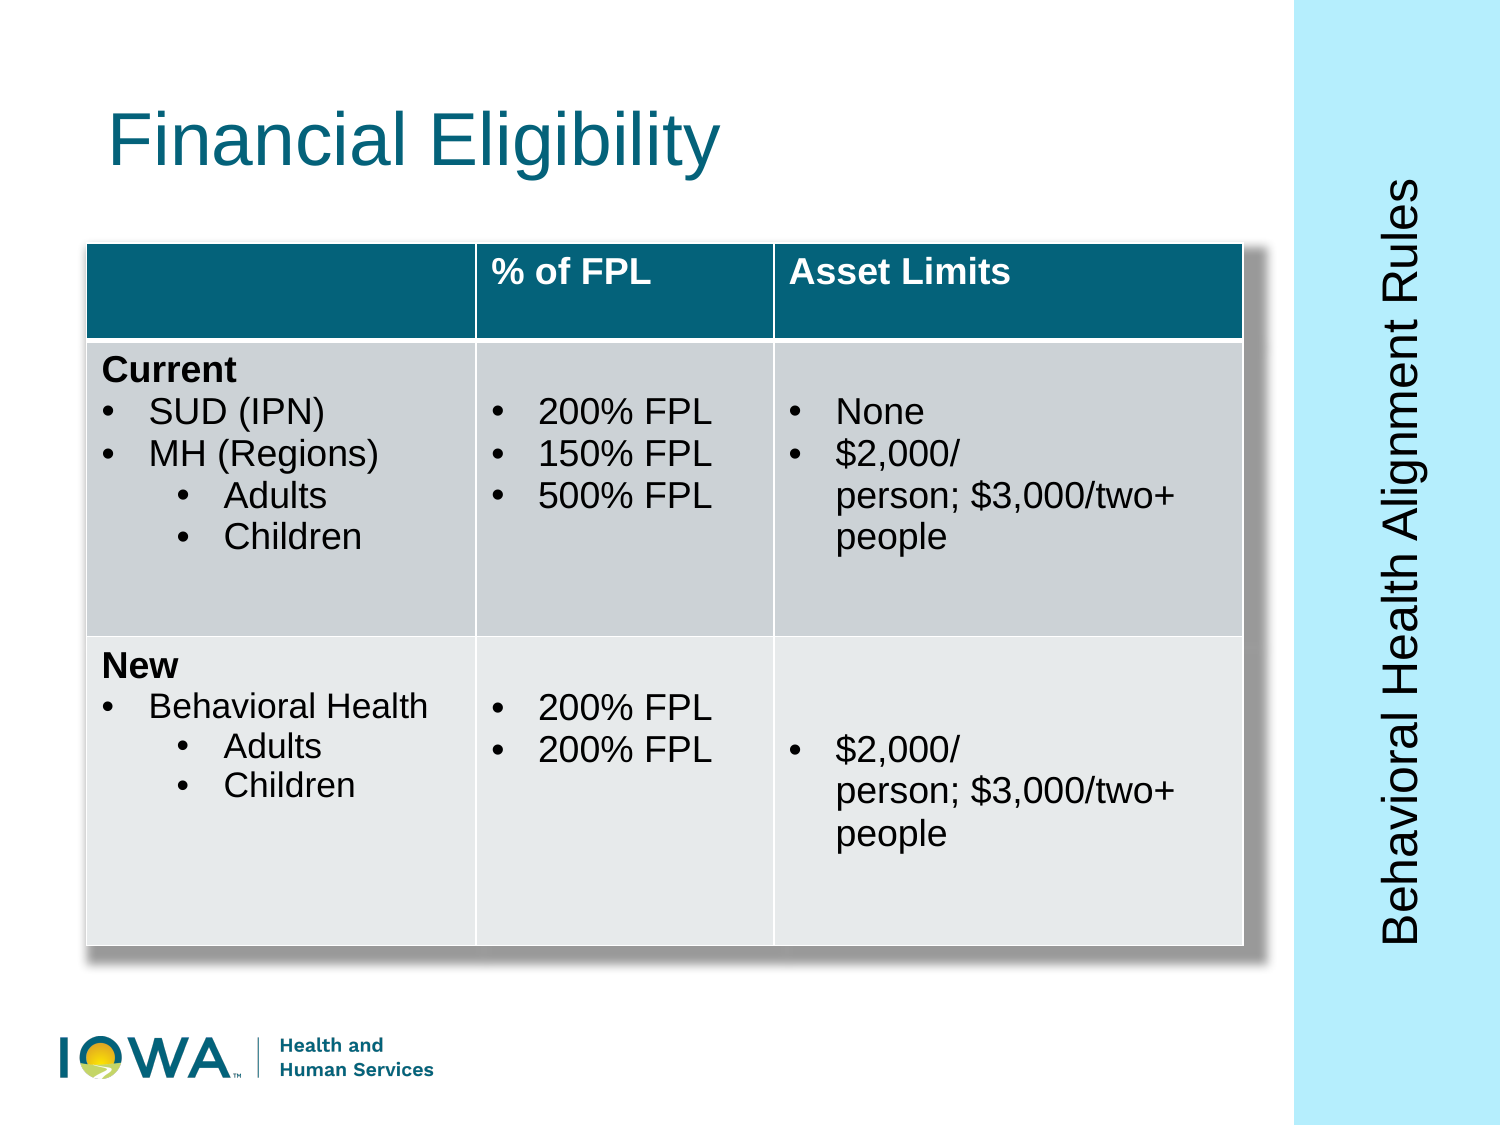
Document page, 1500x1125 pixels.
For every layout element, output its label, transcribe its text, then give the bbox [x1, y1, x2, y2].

table_header % of FPL [477, 244, 773, 338]
table_header Asset Limits [775, 244, 1242, 338]
title Financial Eligibility [92, 93, 1294, 180]
table_cell Current SUD (IPN) MH (Regions) Adults Children [87, 343, 475, 636]
picture [60, 1036, 434, 1079]
text_box Behavioral Health Alignment Rules [1294, 0, 1500, 1125]
table_cell 200% FPL 200% FPL [477, 637, 773, 945]
table_cell None $2,000/person; $3,000/two+ people [775, 343, 1242, 636]
table_cell New Behavioral Health Adults Children [87, 637, 475, 945]
table_cell $2,000/person; $3,000/two+ people [775, 637, 1242, 945]
table_header [87, 244, 475, 338]
table_cell 200% FPL 150% FPL 500% FPL [477, 343, 773, 636]
